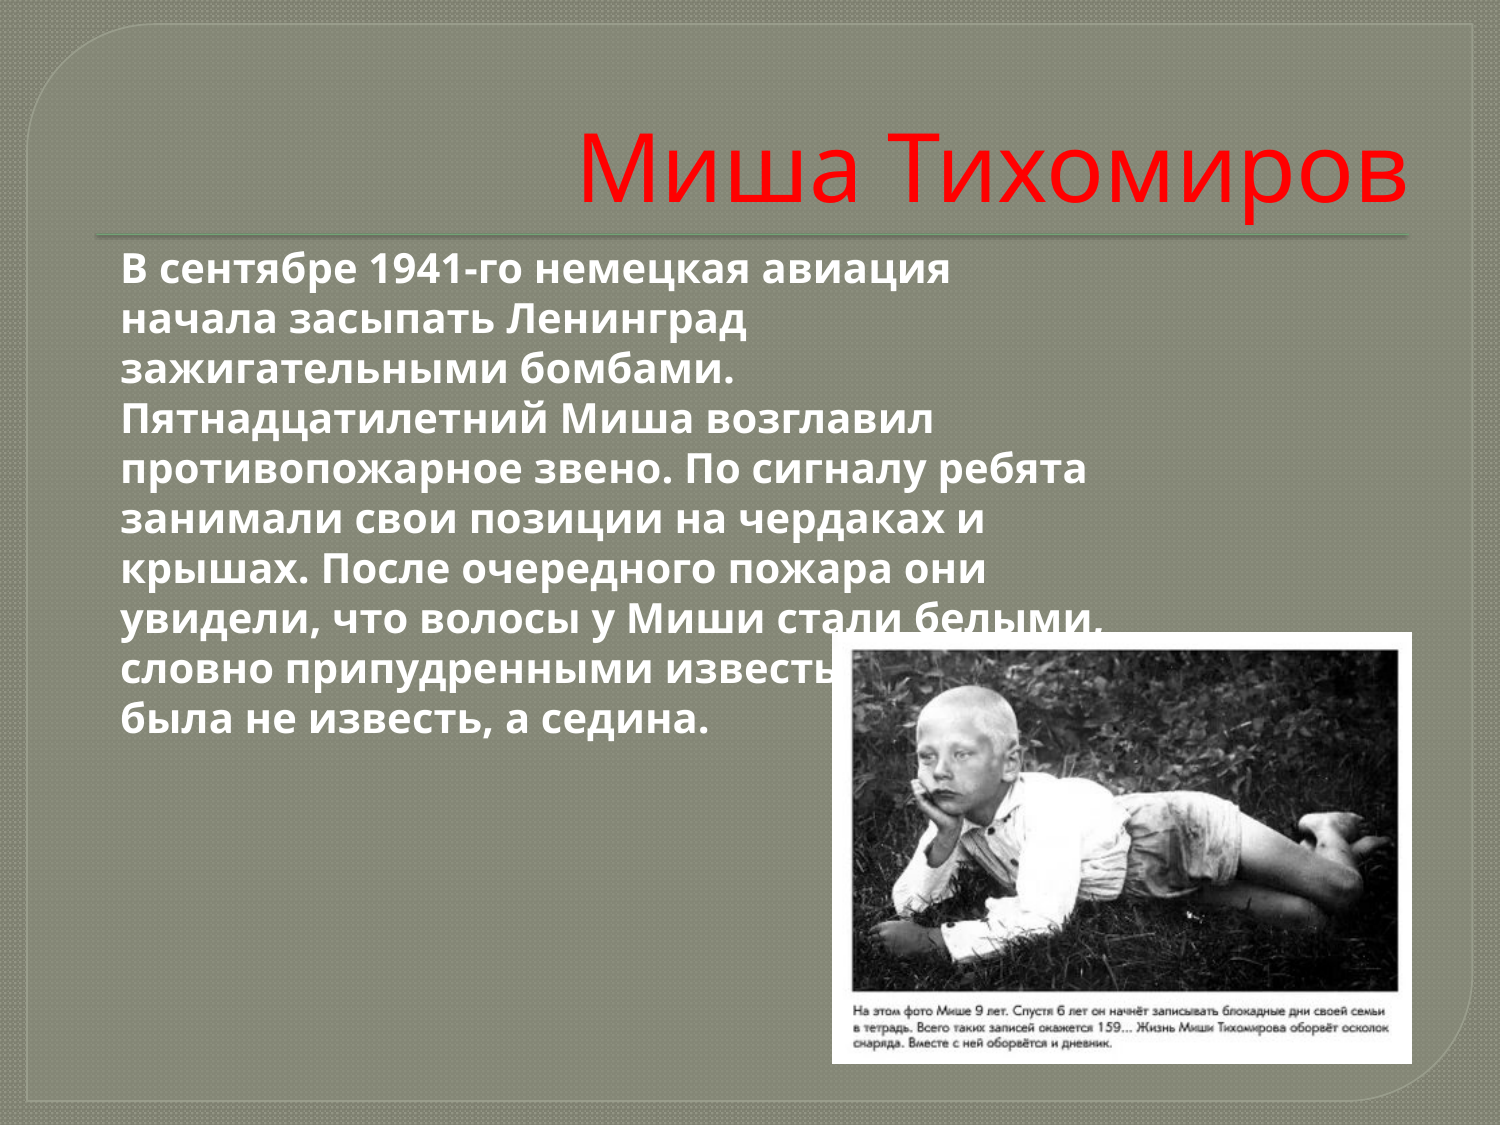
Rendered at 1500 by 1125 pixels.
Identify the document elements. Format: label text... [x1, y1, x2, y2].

text_box В сентябре 1941-го немецкая авиация начала засыпать Ленинград зажигательными бомбами. Пятнадцатилетний Миша возглавил противопожарное звено. По сигналу ребята занимали свои позиции на чердаках и крышах. После очередного пожара они увидели, что волосы у Миши стали белыми, словно припудренными известью. Но это была не известь, а седина. [105, 234, 1125, 750]
title Миша Тихомиров [75, 41, 1425, 229]
picture [831, 632, 1412, 1064]
